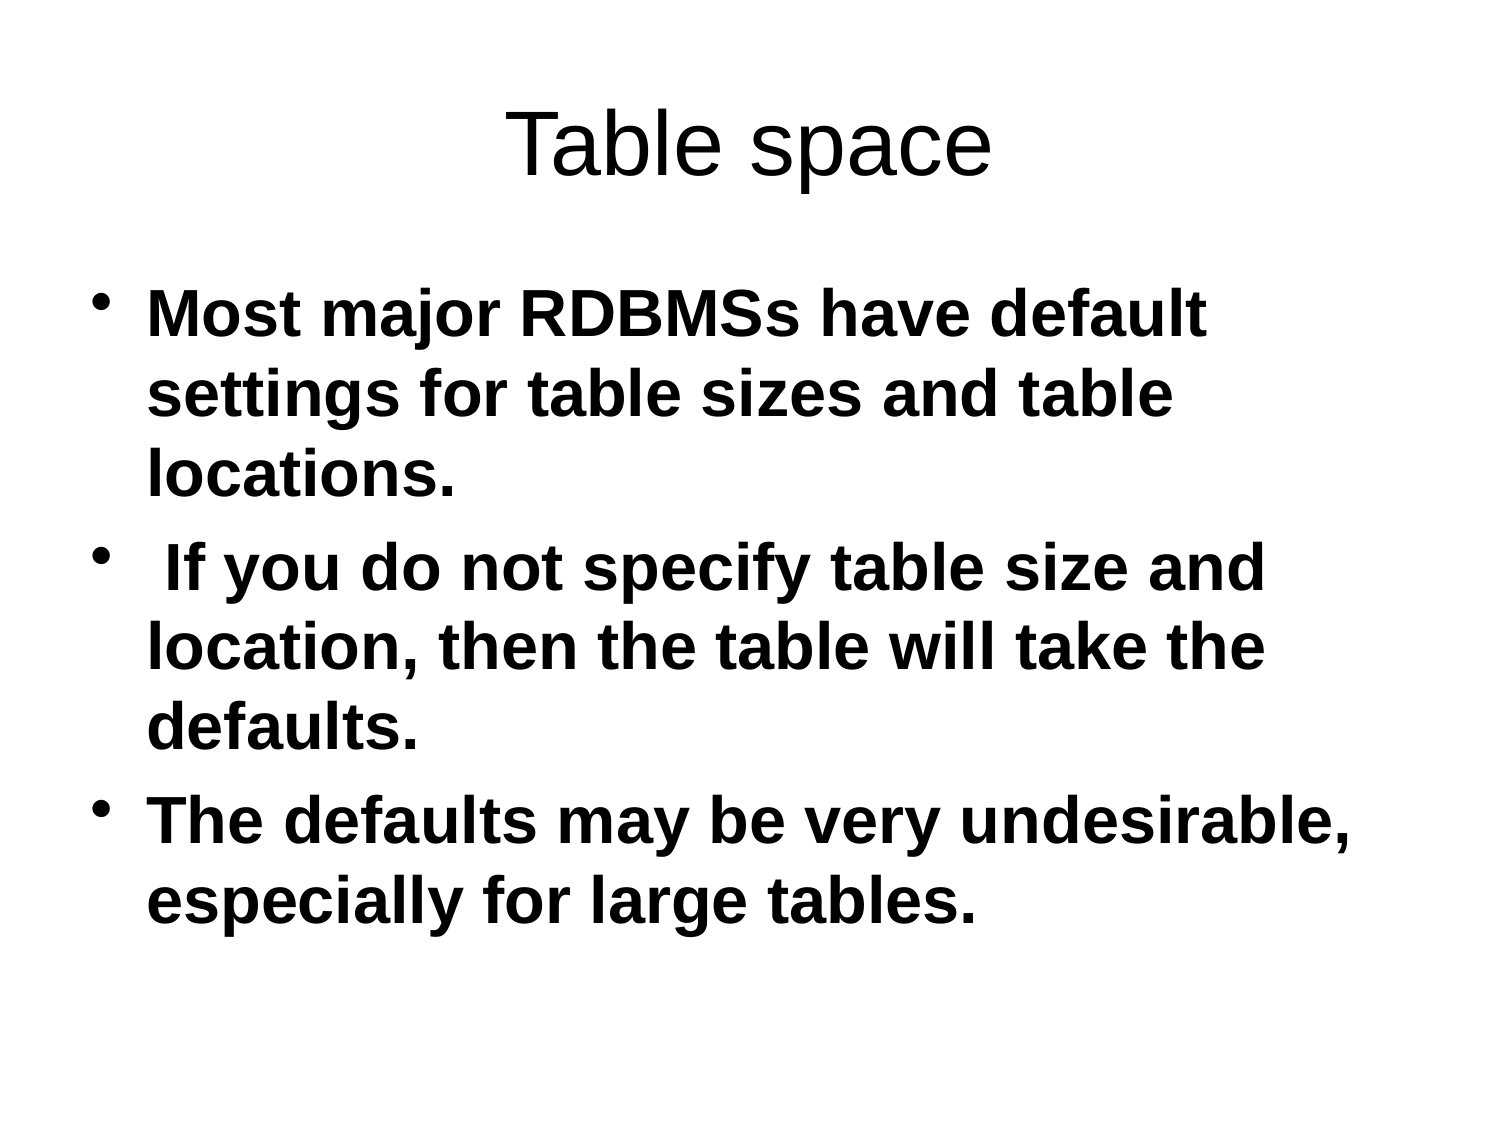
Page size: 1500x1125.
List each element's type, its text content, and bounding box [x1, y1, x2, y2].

list Most major RDBMSs have default settings for table sizes and table locations. If you do not specify table size and location, then the table will take the defaults. The defaults may be very undesirable, especially for large tables. [74, 262, 1426, 1006]
title Table space [74, 44, 1426, 233]
